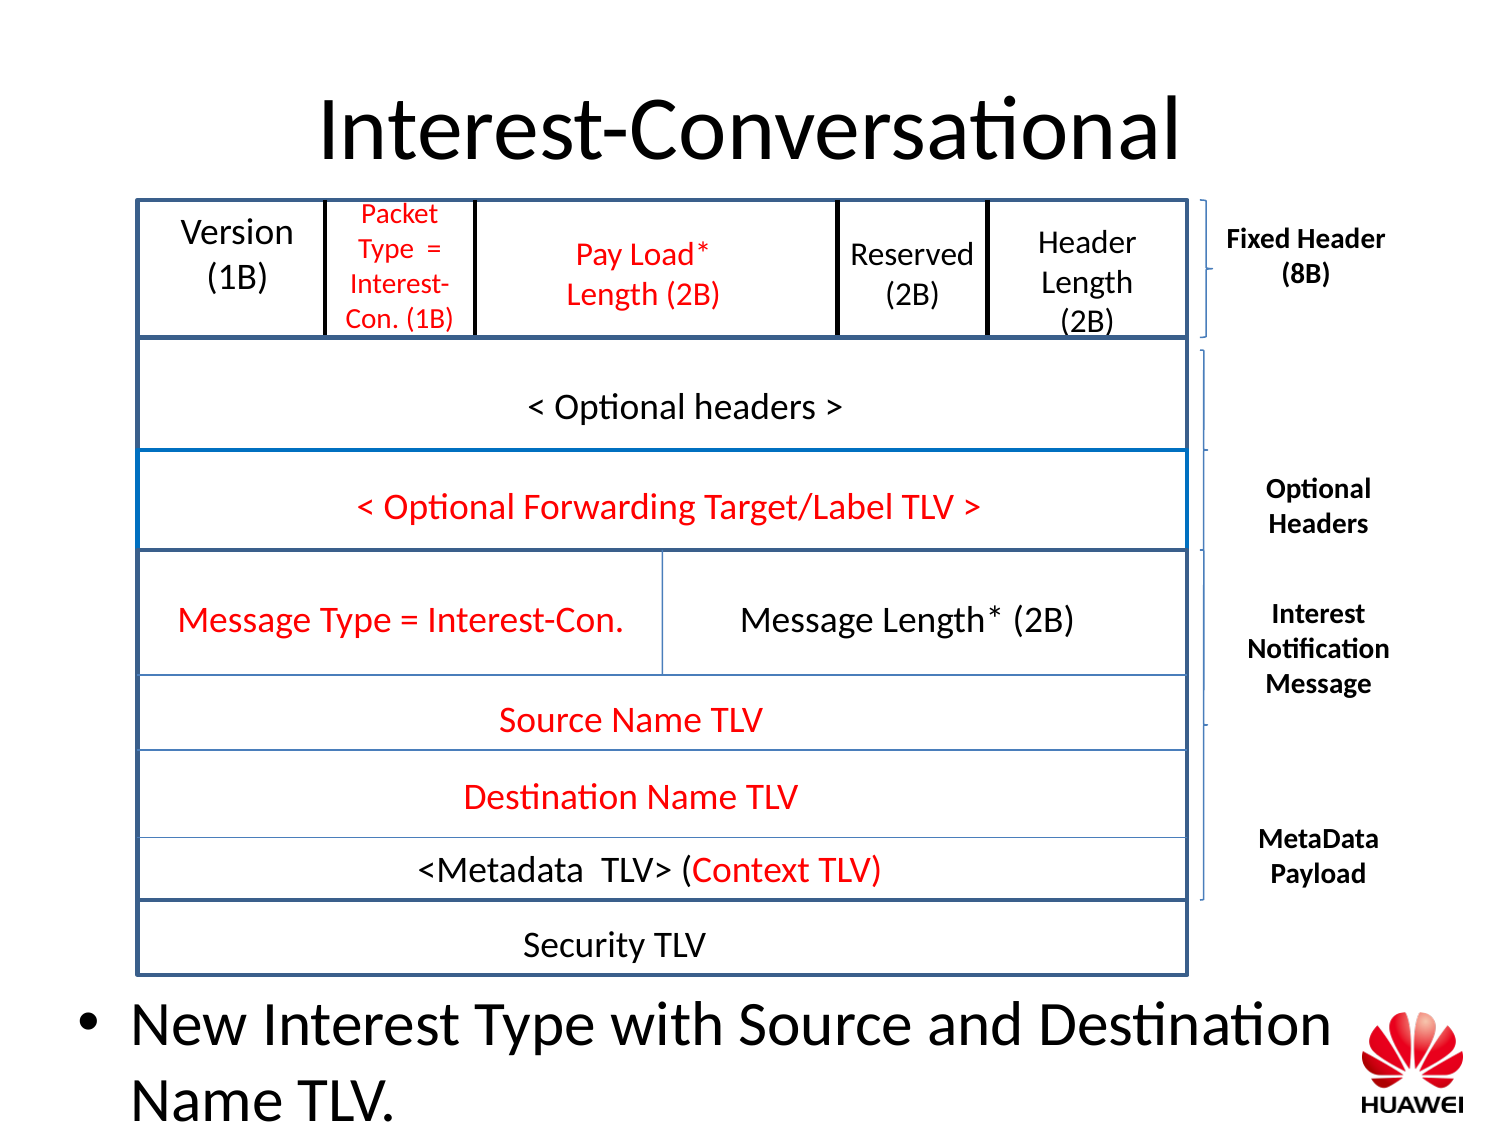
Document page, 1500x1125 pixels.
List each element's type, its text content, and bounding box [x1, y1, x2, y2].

list New Interest Type with Source and Destination Name TLV. [62, 975, 1500, 1125]
text_box Version (1B) [162, 199, 313, 305]
text_box [135, 198, 324, 335]
text_box Fixed Header (8B) [1207, 212, 1413, 298]
title Interest-Conversational [75, 45, 1425, 200]
text_box Reserved (2B) [841, 224, 983, 320]
text_box [1199, 199, 1214, 339]
text_box [135, 335, 1189, 448]
text_box MetaData Payload [1212, 812, 1425, 898]
text_box Destination Name TLV [437, 764, 825, 825]
text_box Pay Load* Length (2B) [537, 224, 750, 320]
text_box <Metadata TLV> (Context TLV) [225, 846, 1075, 898]
text_box [135, 448, 1189, 548]
text_box Packet Type = Interest-Con. (1B) [324, 187, 475, 335]
text_box Reserved (2B) [825, 224, 833, 320]
text_box Reserved (2B) [991, 224, 999, 320]
text_box Optional Headers [1212, 462, 1425, 548]
text_box [135, 898, 1189, 977]
text_box Interest Notification Message [1212, 587, 1425, 708]
text_box [1199, 549, 1209, 901]
text_box < Optional headers > [512, 374, 925, 435]
text_box [475, 198, 1189, 335]
text_box [135, 548, 1189, 898]
text_box [1199, 349, 1209, 549]
text_box Message Length* (2B) [725, 587, 1138, 648]
text_box Message Type = Interest-Con. [162, 587, 658, 648]
text_box < Optional Forwarding Target/Label TLV > [324, 474, 1050, 535]
text_box Source Name TLV [437, 687, 825, 748]
text_box Security TLV [499, 912, 888, 973]
text_box Header Length (2B) [999, 212, 1175, 335]
